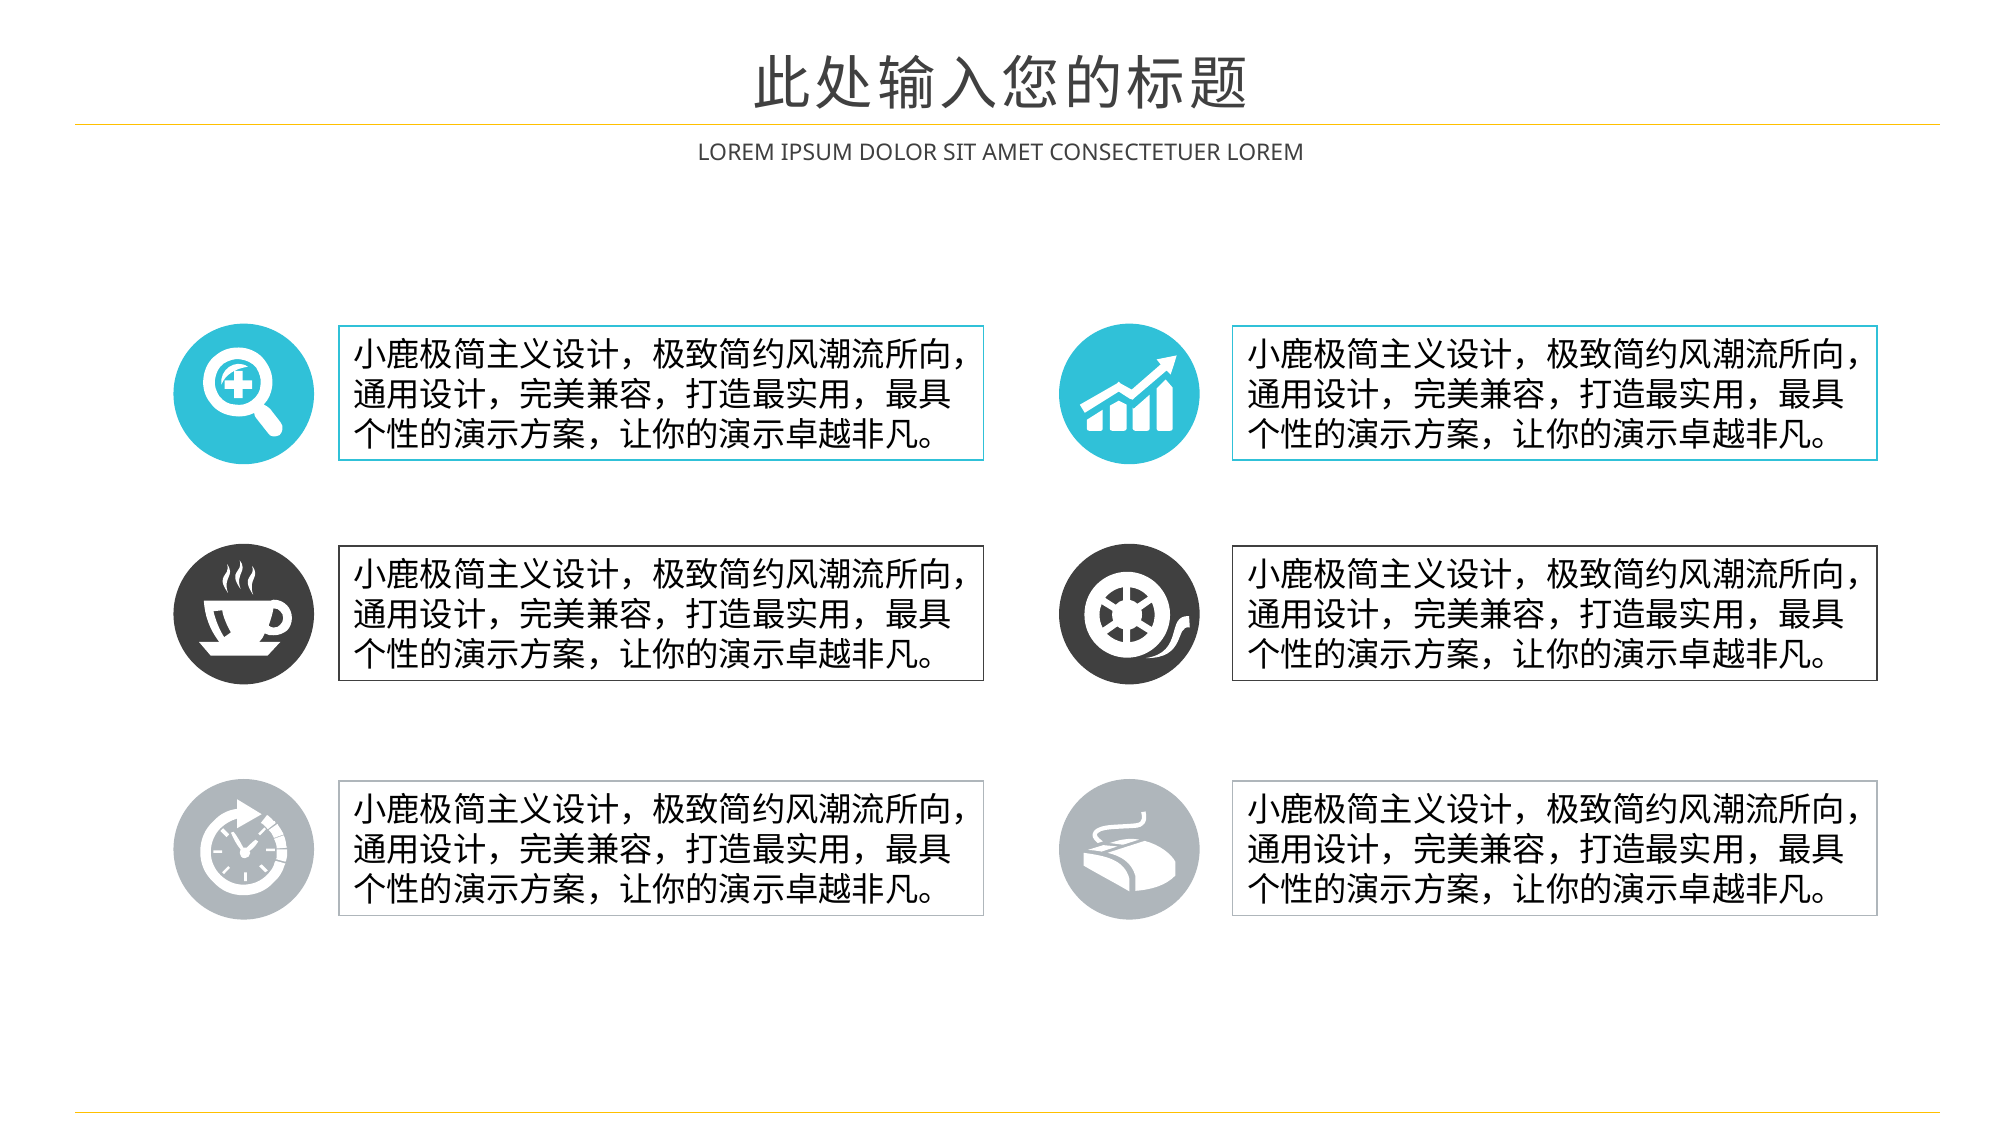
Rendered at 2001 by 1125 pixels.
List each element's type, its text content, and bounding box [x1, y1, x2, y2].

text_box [1059, 778, 1200, 920]
text_box 小鹿极简主义设计，极致简约风潮流所向，通用设计，完美兼容，打造最实用，最具个性的演示方案，让你的演示卓越非凡。 [1232, 545, 1878, 681]
text_box 小鹿极简主义设计，极致简约风潮流所向，通用设计，完美兼容，打造最实用，最具个性的演示方案，让你的演示卓越非凡。 [1232, 325, 1878, 461]
text_box 小鹿极简主义设计，极致简约风潮流所向，通用设计，完美兼容，打造最实用，最具个性的演示方案，让你的演示卓越非凡。 [338, 545, 984, 681]
text_box 小鹿极简主义设计，极致简约风潮流所向，通用设计，完美兼容，打造最实用，最具个性的演示方案，让你的演示卓越非凡。 [338, 781, 984, 916]
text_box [173, 778, 315, 920]
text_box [1059, 543, 1200, 685]
text_box 小鹿极简主义设计，极致简约风潮流所向，通用设计，完美兼容，打造最实用，最具个性的演示方案，让你的演示卓越非凡。 [338, 325, 984, 461]
text_box 小鹿极简主义设计，极致简约风潮流所向，通用设计，完美兼容，打造最实用，最具个性的演示方案，让你的演示卓越非凡。 [1232, 781, 1878, 916]
text_box 此处输入您的标题 [669, 39, 1331, 124]
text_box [173, 323, 315, 465]
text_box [1059, 323, 1200, 465]
text_box LOREM IPSUM DOLOR SIT AMET CONSECTETUER LOREM [660, 130, 1342, 173]
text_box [173, 543, 315, 685]
